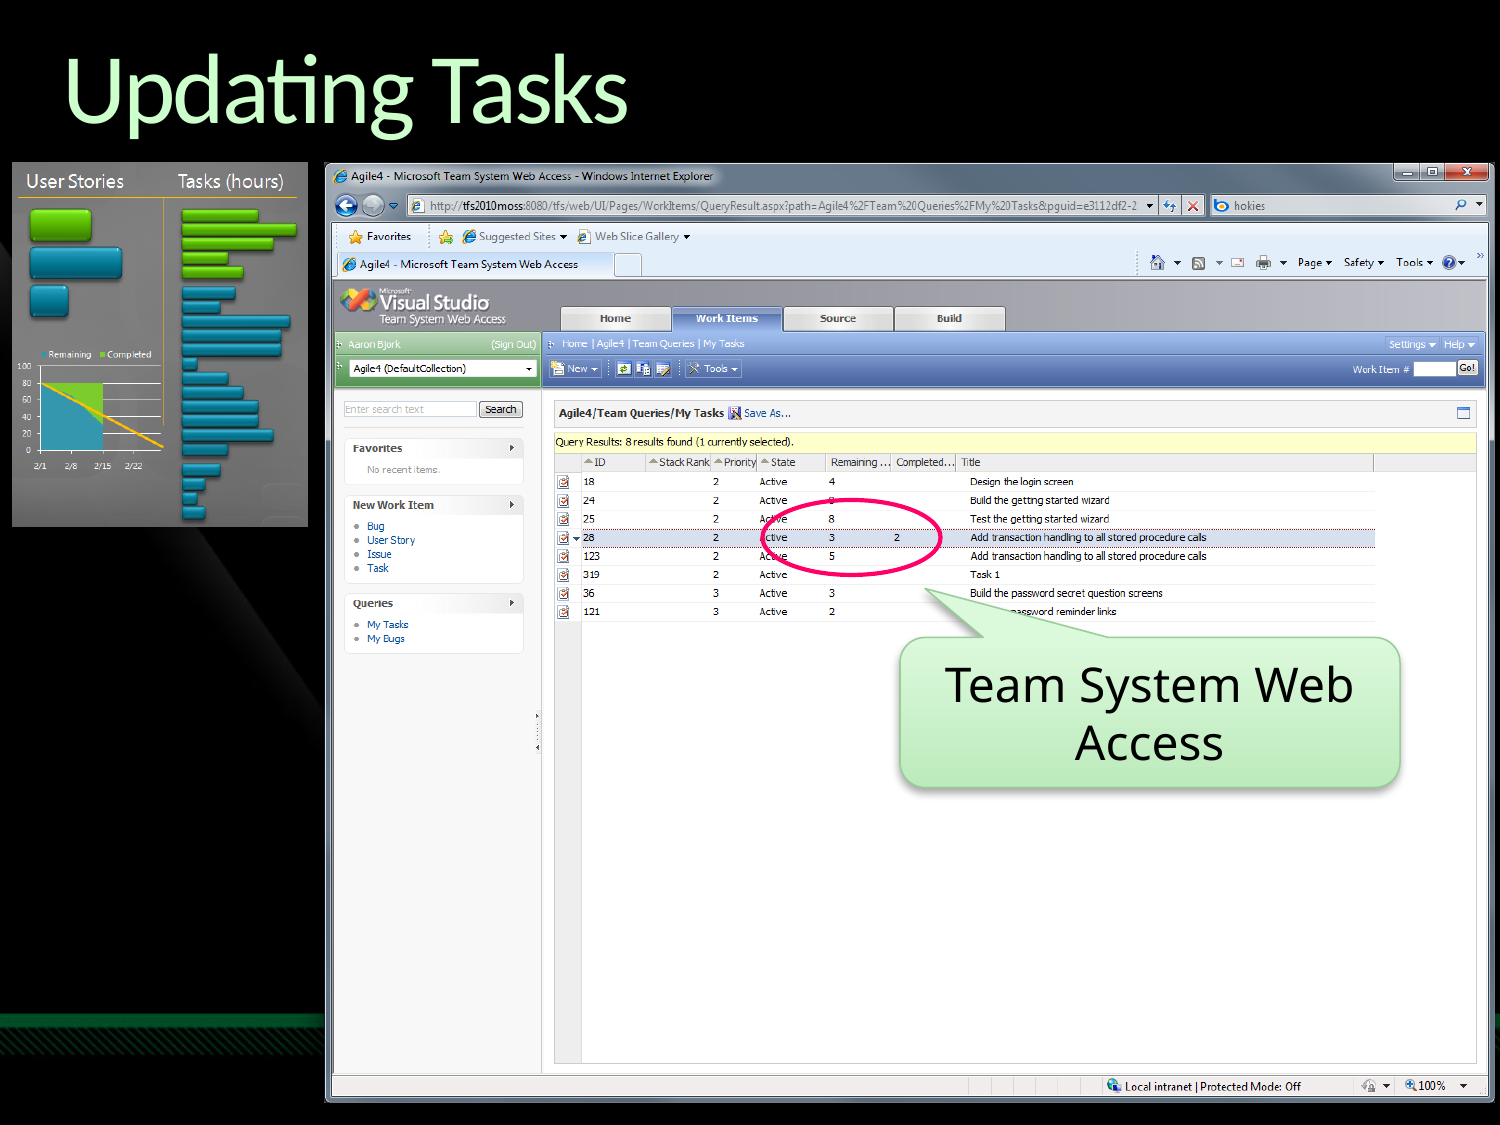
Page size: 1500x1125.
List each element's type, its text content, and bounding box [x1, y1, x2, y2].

title Updating Tasks [62, 37, 1438, 147]
picture [0, 0, 1500, 1125]
